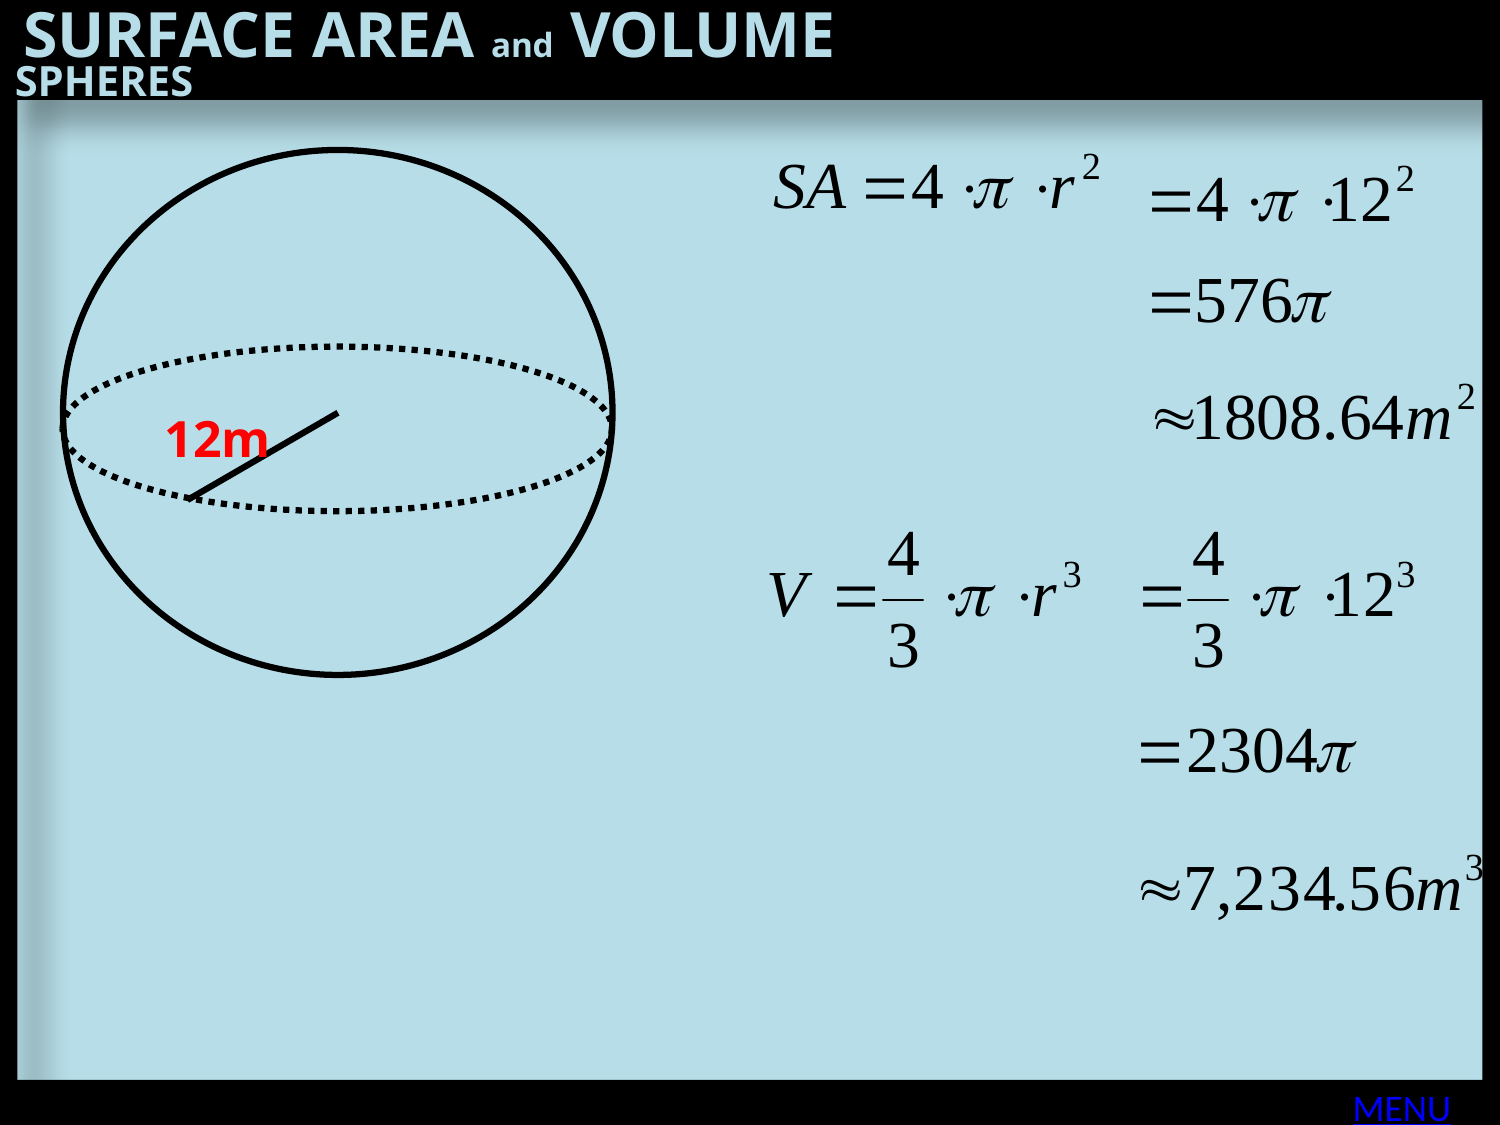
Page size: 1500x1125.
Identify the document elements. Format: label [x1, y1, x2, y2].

text_box [762, 512, 1091, 683]
text_box [1134, 262, 1349, 340]
text_box [1122, 838, 1496, 938]
text_box [1137, 367, 1488, 456]
text_box [1134, 149, 1426, 238]
text_box [0, 0, 1500, 1125]
text_box [1125, 512, 1428, 683]
text_box [1124, 712, 1372, 790]
text_box [762, 137, 1113, 226]
